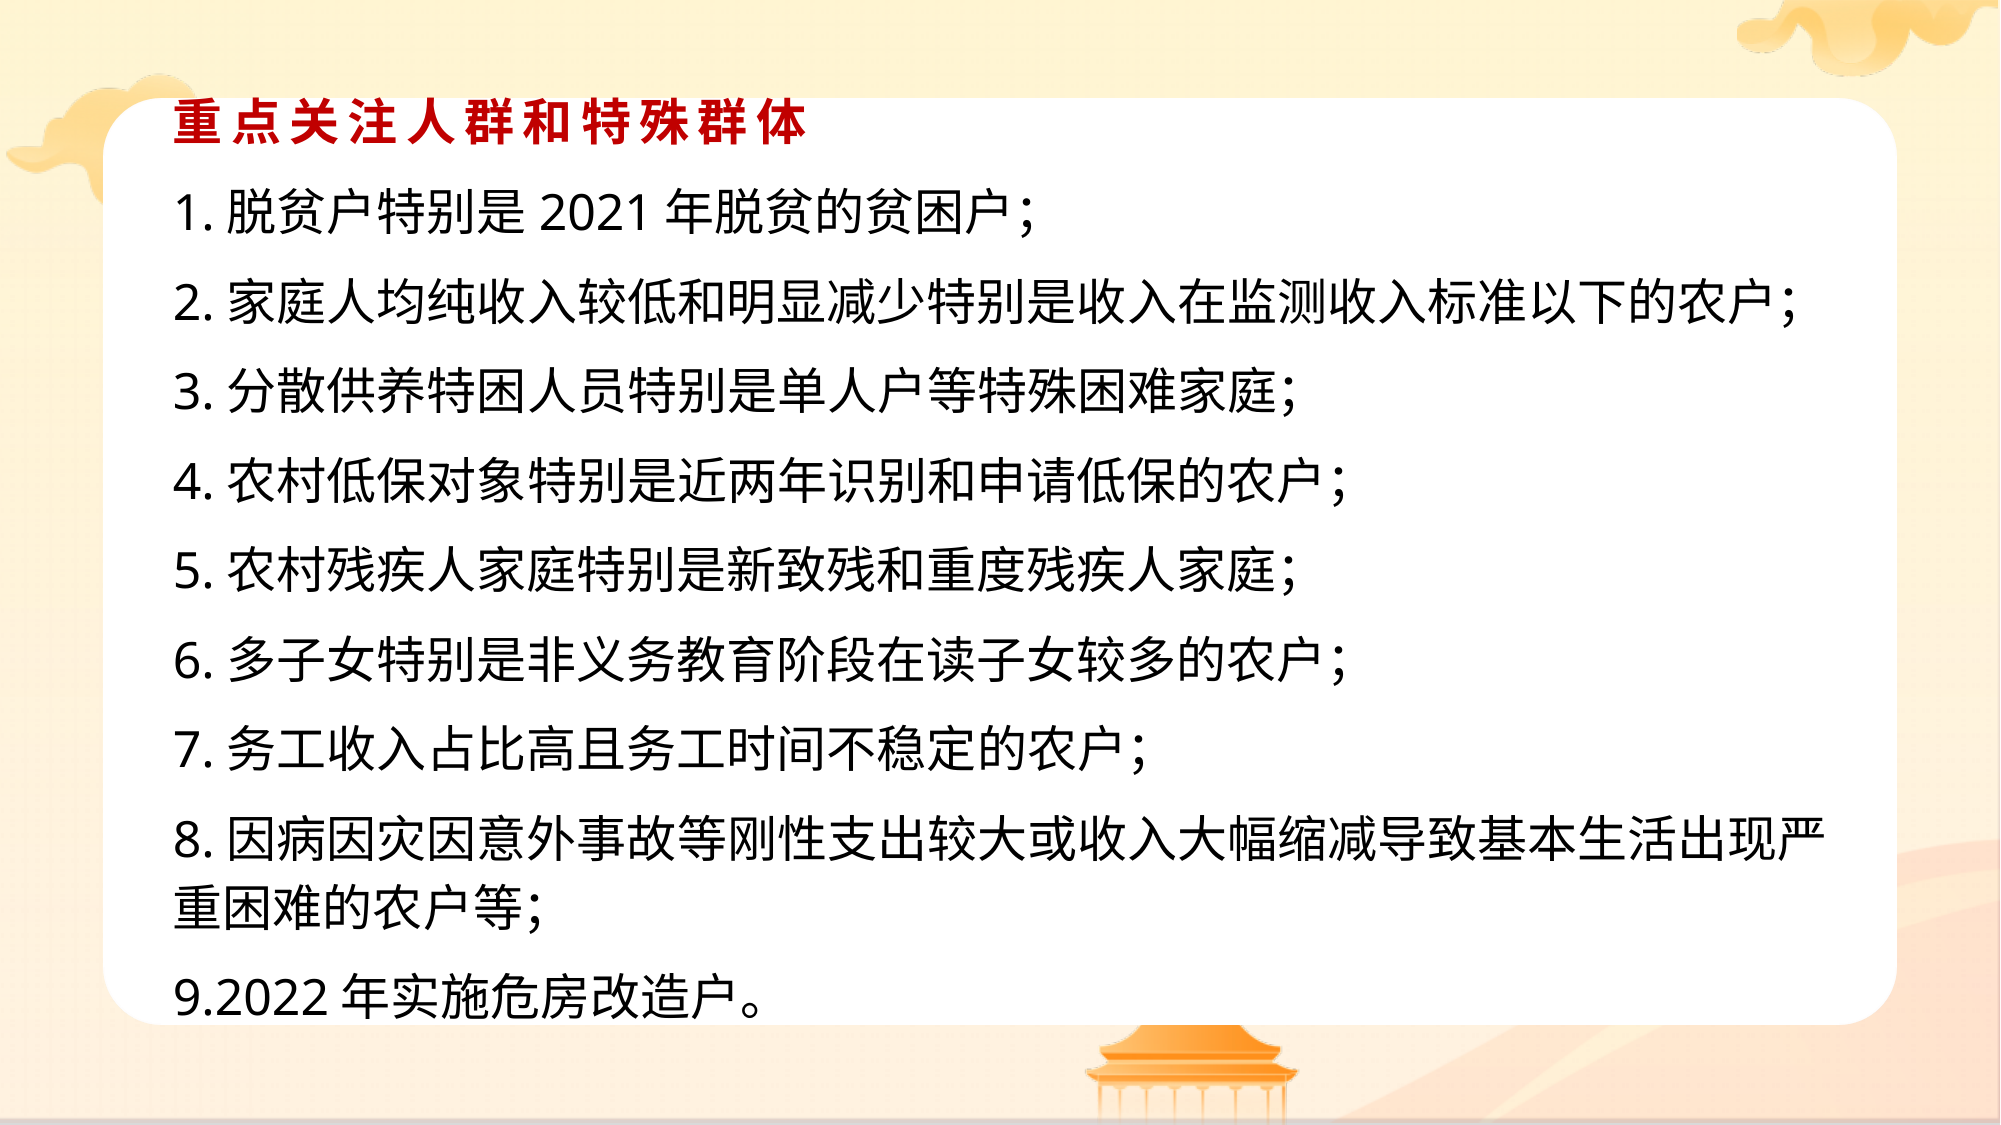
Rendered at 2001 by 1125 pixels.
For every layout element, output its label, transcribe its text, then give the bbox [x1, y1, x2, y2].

picture [0, 0, 2001, 1125]
list 重点关注人群和特殊群体 1.脱贫户特别是2021年脱贫的贫困户； 2.家庭人均纯收入较低和明显减少特别是收入在监测收入标准以下的农户； 3.分散供养特困人员特别是单人户等特殊困难家庭； 4.农村低保对象特别是近两年识别和申请低保的农户； 5.农村残疾人家庭特别是新致残和重度残疾人家庭； 6.多子女特别是非义务教育阶段在读子女较多的农户； 7.务工收入占比高且务工时间不稳定的农户； 8.因病因灾因意外事故等刚性支出较大或收入大幅缩减导致基本生活出现严重困难的农户等； 9.2022年实施危房改造户。 [158, 74, 1842, 1061]
